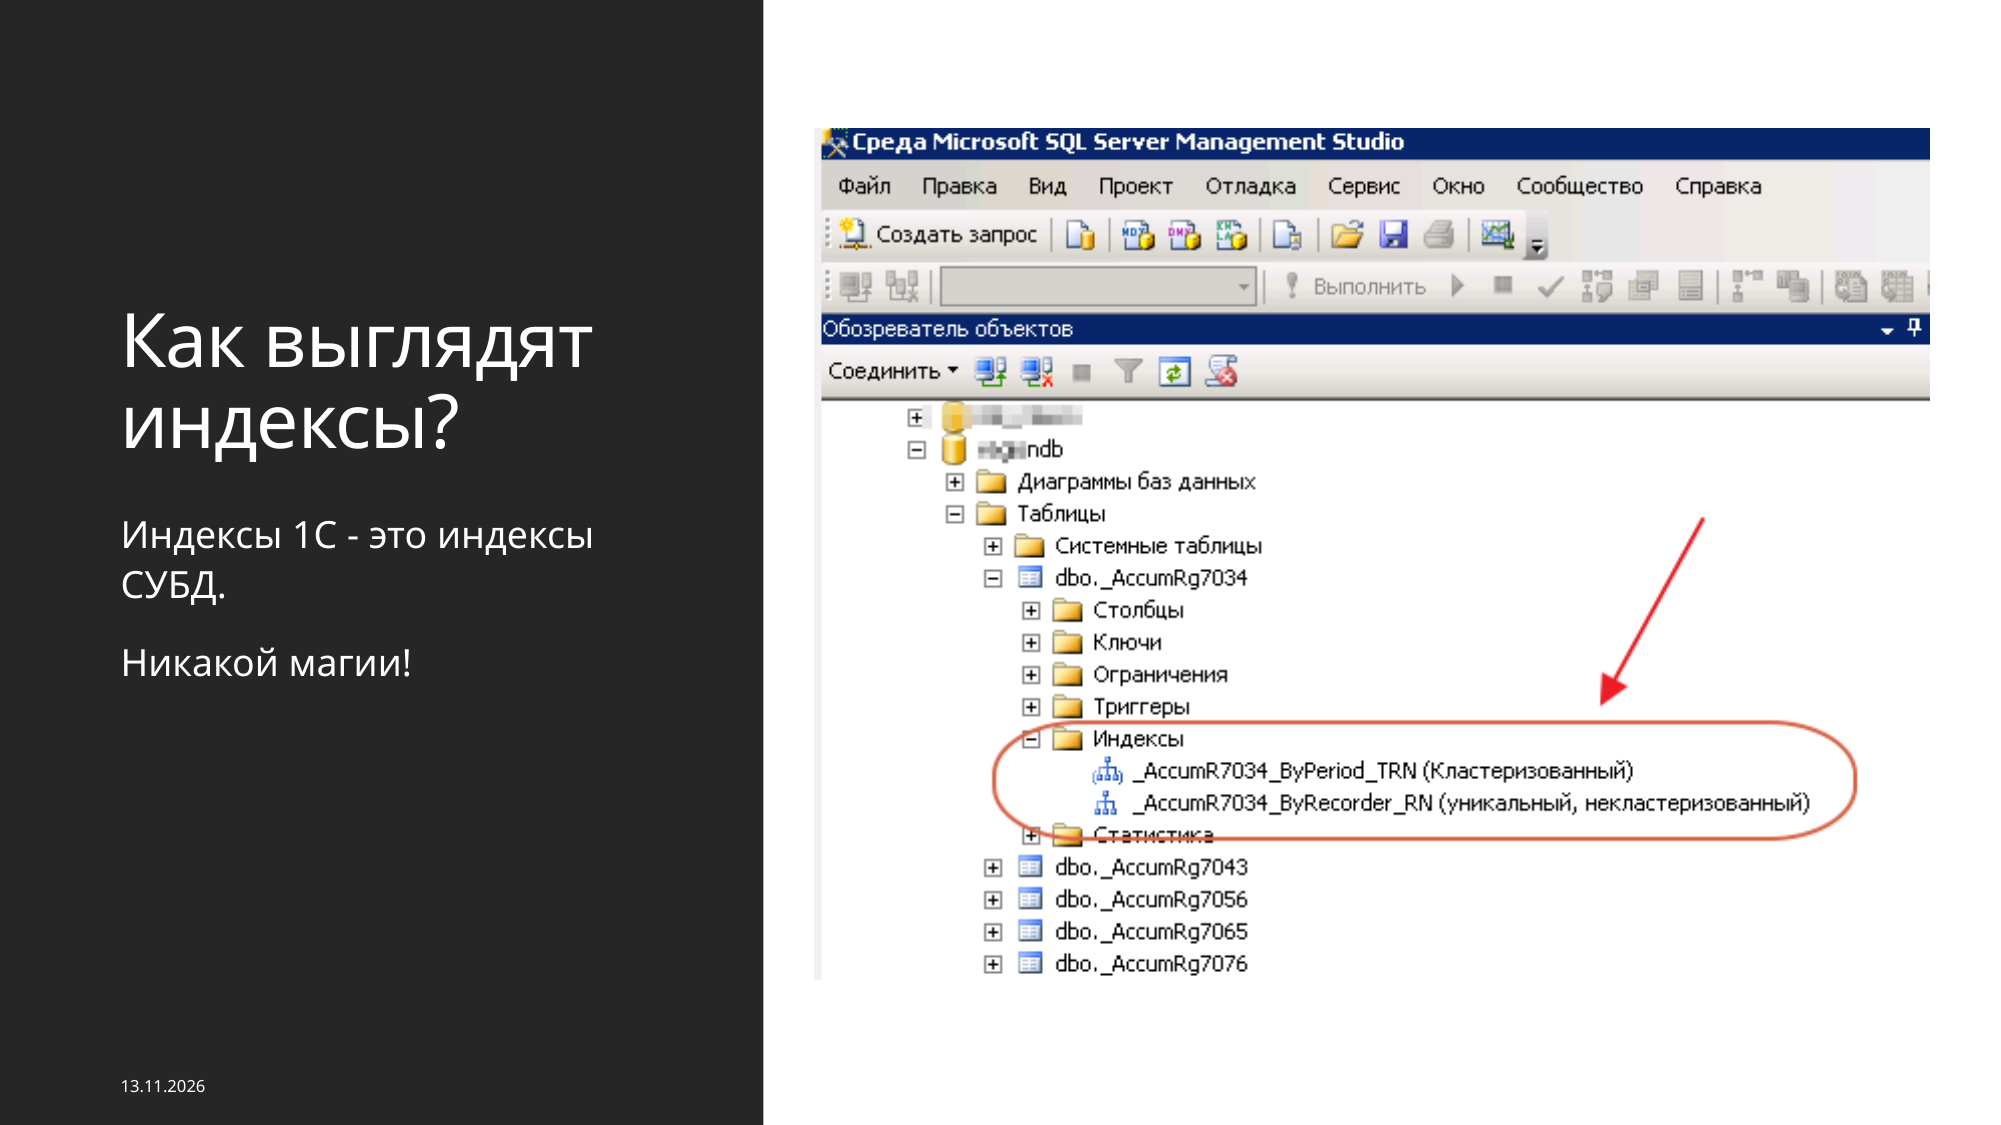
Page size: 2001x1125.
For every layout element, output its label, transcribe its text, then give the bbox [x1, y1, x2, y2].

list Индексы 1С - это индексы СУБД. Никакой магии! [105, 499, 683, 1002]
title Как выглядят индексы? [105, 128, 683, 473]
picture [813, 128, 1931, 981]
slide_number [105, 1057, 683, 1118]
